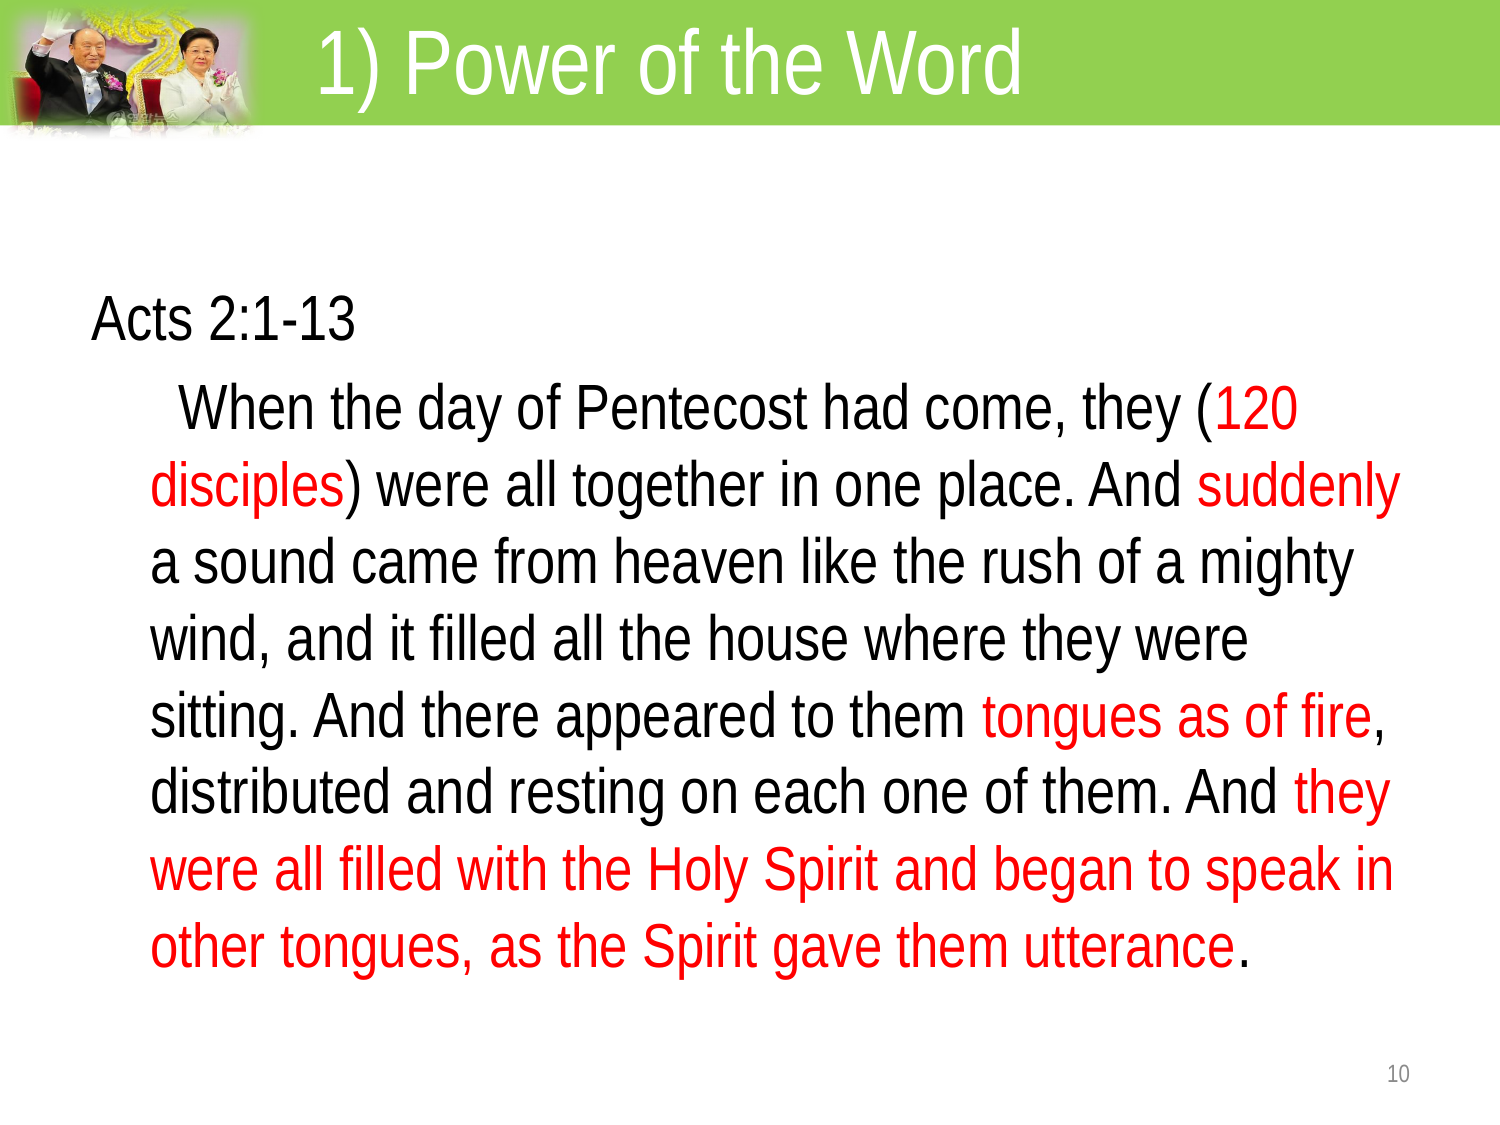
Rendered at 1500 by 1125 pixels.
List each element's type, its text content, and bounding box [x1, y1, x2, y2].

text_box 1) Power of the Word [301, 0, 1435, 121]
slide_number 10 [1074, 1042, 1425, 1103]
text_box [267, 0, 1500, 127]
list Acts 2:1-13 When the day of Pentecost had come, they (120 disciples) were all together in one place. And suddenly a sound came from heaven like the rush of a mighty wind, and it filled all the house where they were sitting. And there appeared to them tongues as of fire, distributed and resting on each one of them. And they were all filled with the Holy Spirit and began to speak in other tongues, as the Spirit gave them utterance. [76, 268, 1427, 1012]
picture [0, 0, 266, 142]
